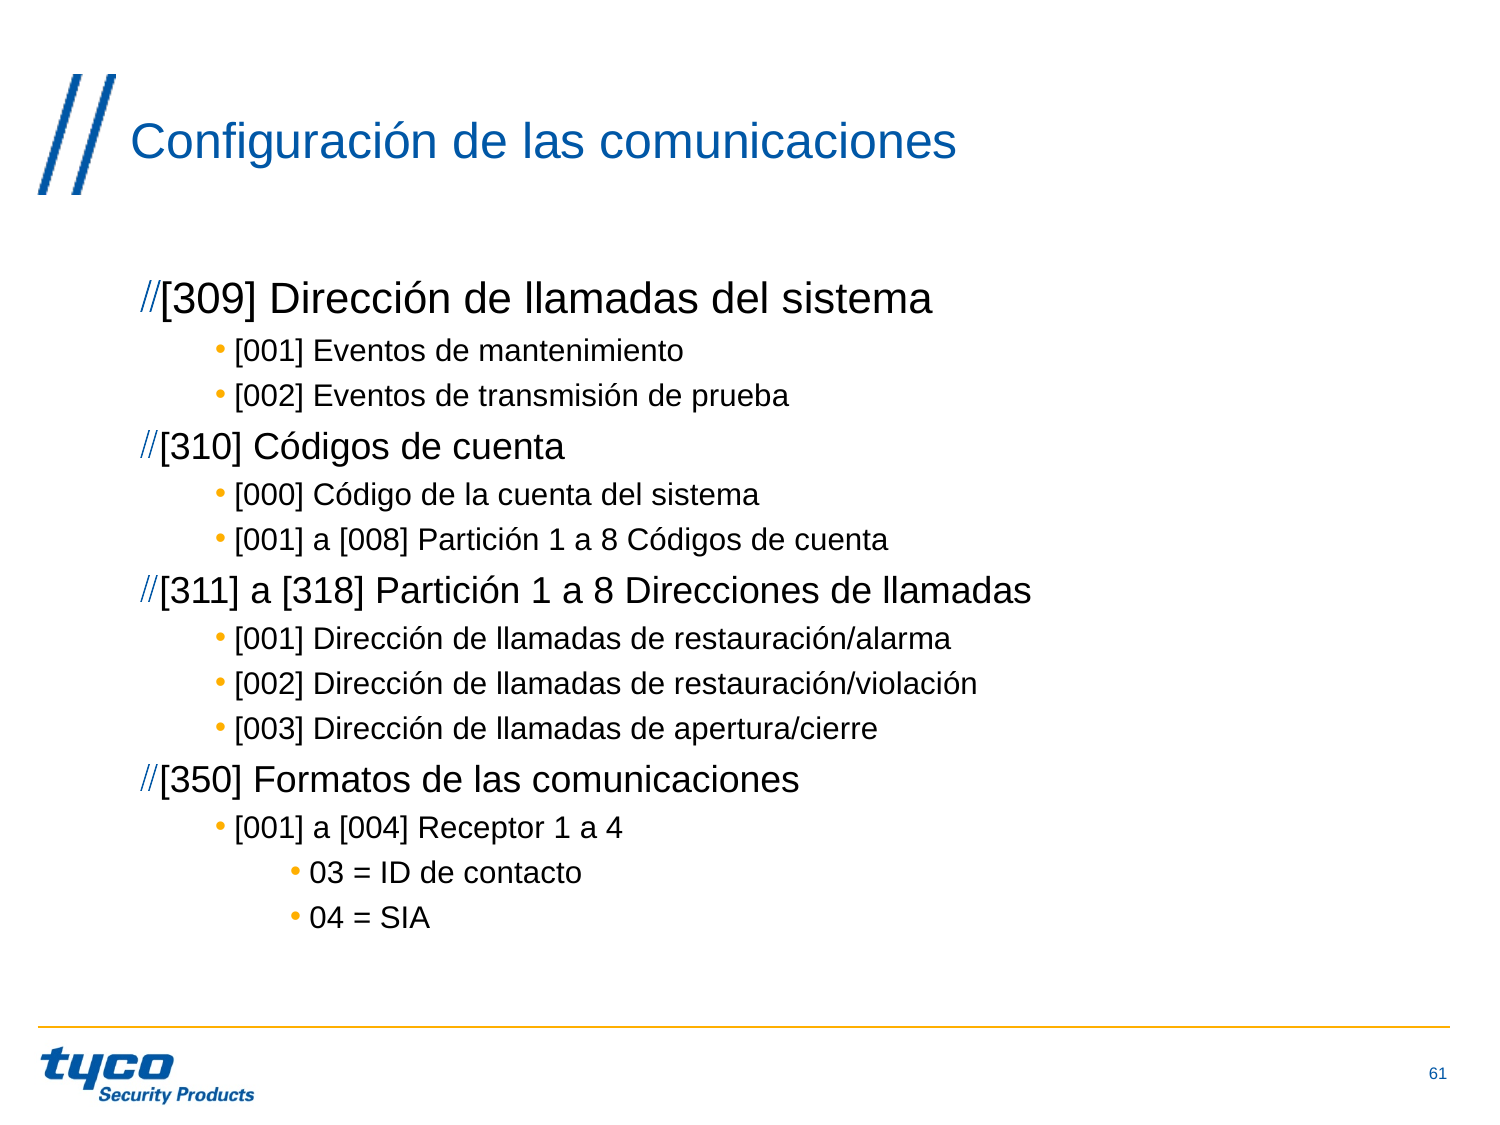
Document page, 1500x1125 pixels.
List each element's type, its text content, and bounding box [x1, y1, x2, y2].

text_box [97, 1061, 228, 1091]
picture [140, 280, 171, 312]
picture [140, 764, 167, 791]
picture [37, 74, 115, 195]
picture [140, 430, 167, 458]
list [309] Dirección de llamadas del sistema [001] Eventos de mantenimiento [002] Eventos de transmisión de prueba [310] Códigos de cuenta [000] Código de la cuenta del sistema [001] a [008] Partición 1 a 8 Códigos de cuenta [311] a [318] Partición 1 a 8 Direcciones de llamadas [001] Dirección de llamadas de restauración/alarma [002] Dirección de llamadas de restauración/violación [003] Dirección de llamadas de apertura/cierre [350] Formatos de las comunicaciones [001] a [004] Receptor 1 a 4 03 = ID de contacto 04 = SIA [124, 262, 1426, 976]
picture [34, 1040, 260, 1107]
title Configuración de las comunicaciones [115, 44, 1426, 233]
slide_number 61 [1387, 1042, 1463, 1103]
picture [140, 575, 167, 602]
